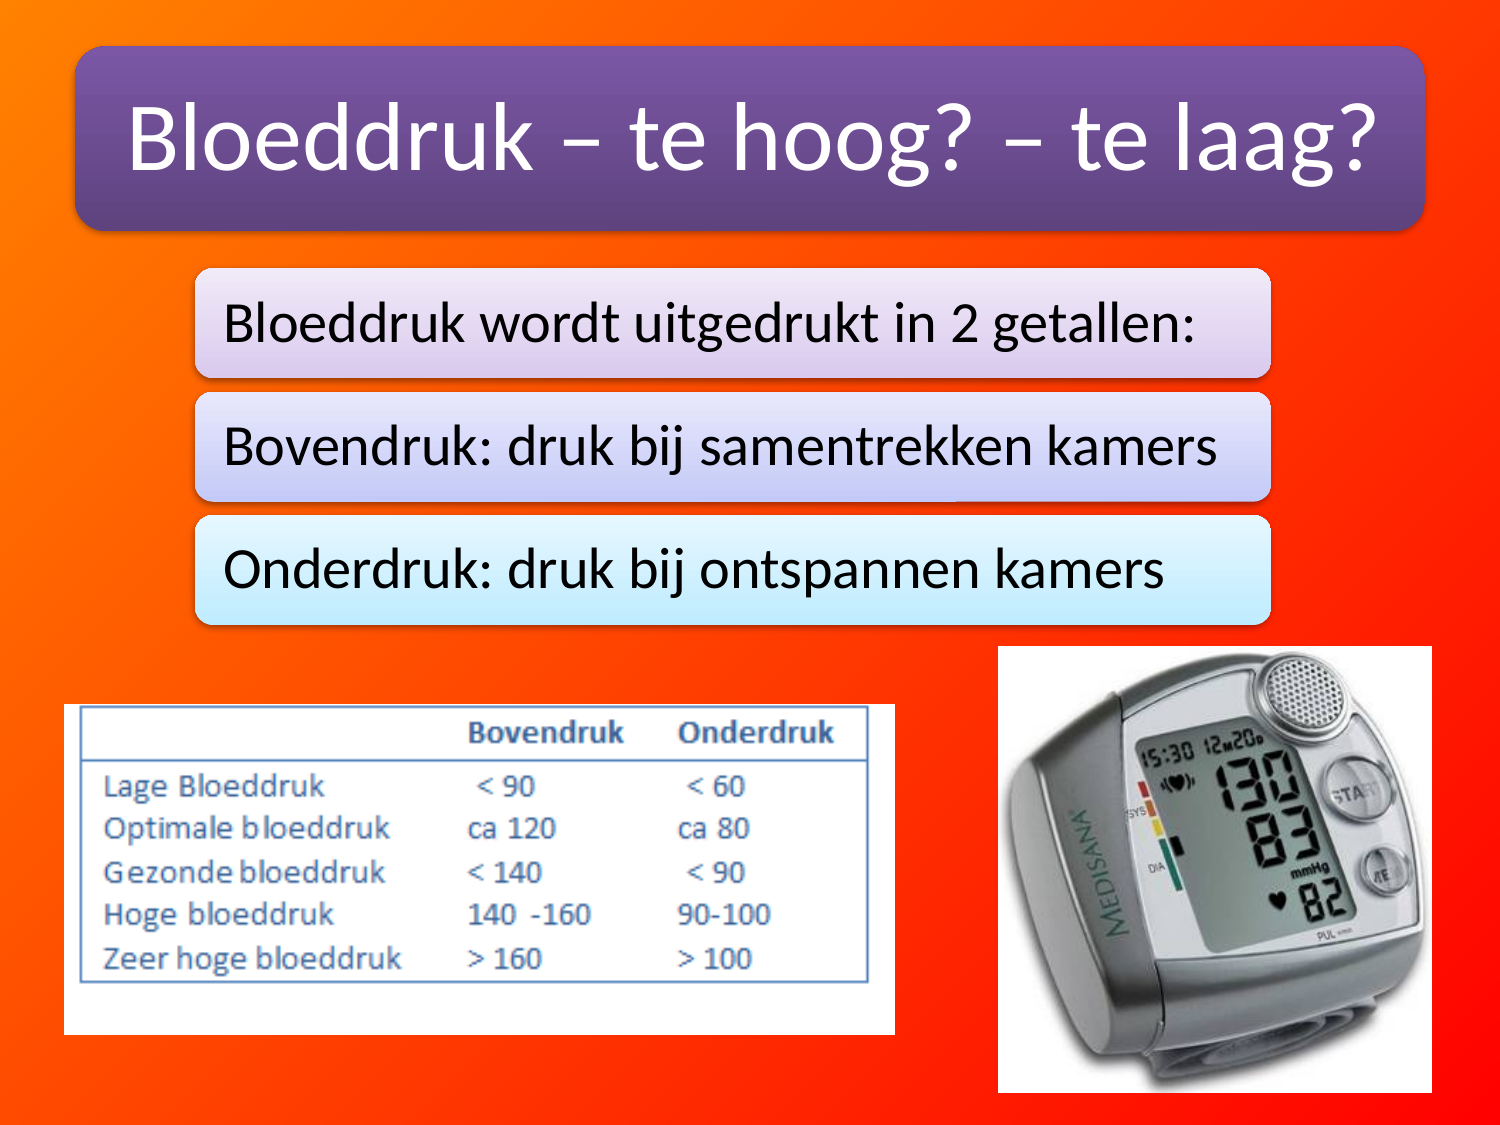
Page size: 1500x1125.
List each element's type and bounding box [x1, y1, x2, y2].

list [194, 266, 1272, 627]
picture [64, 703, 895, 1036]
picture [997, 646, 1432, 1094]
text_box [74, 44, 1426, 233]
